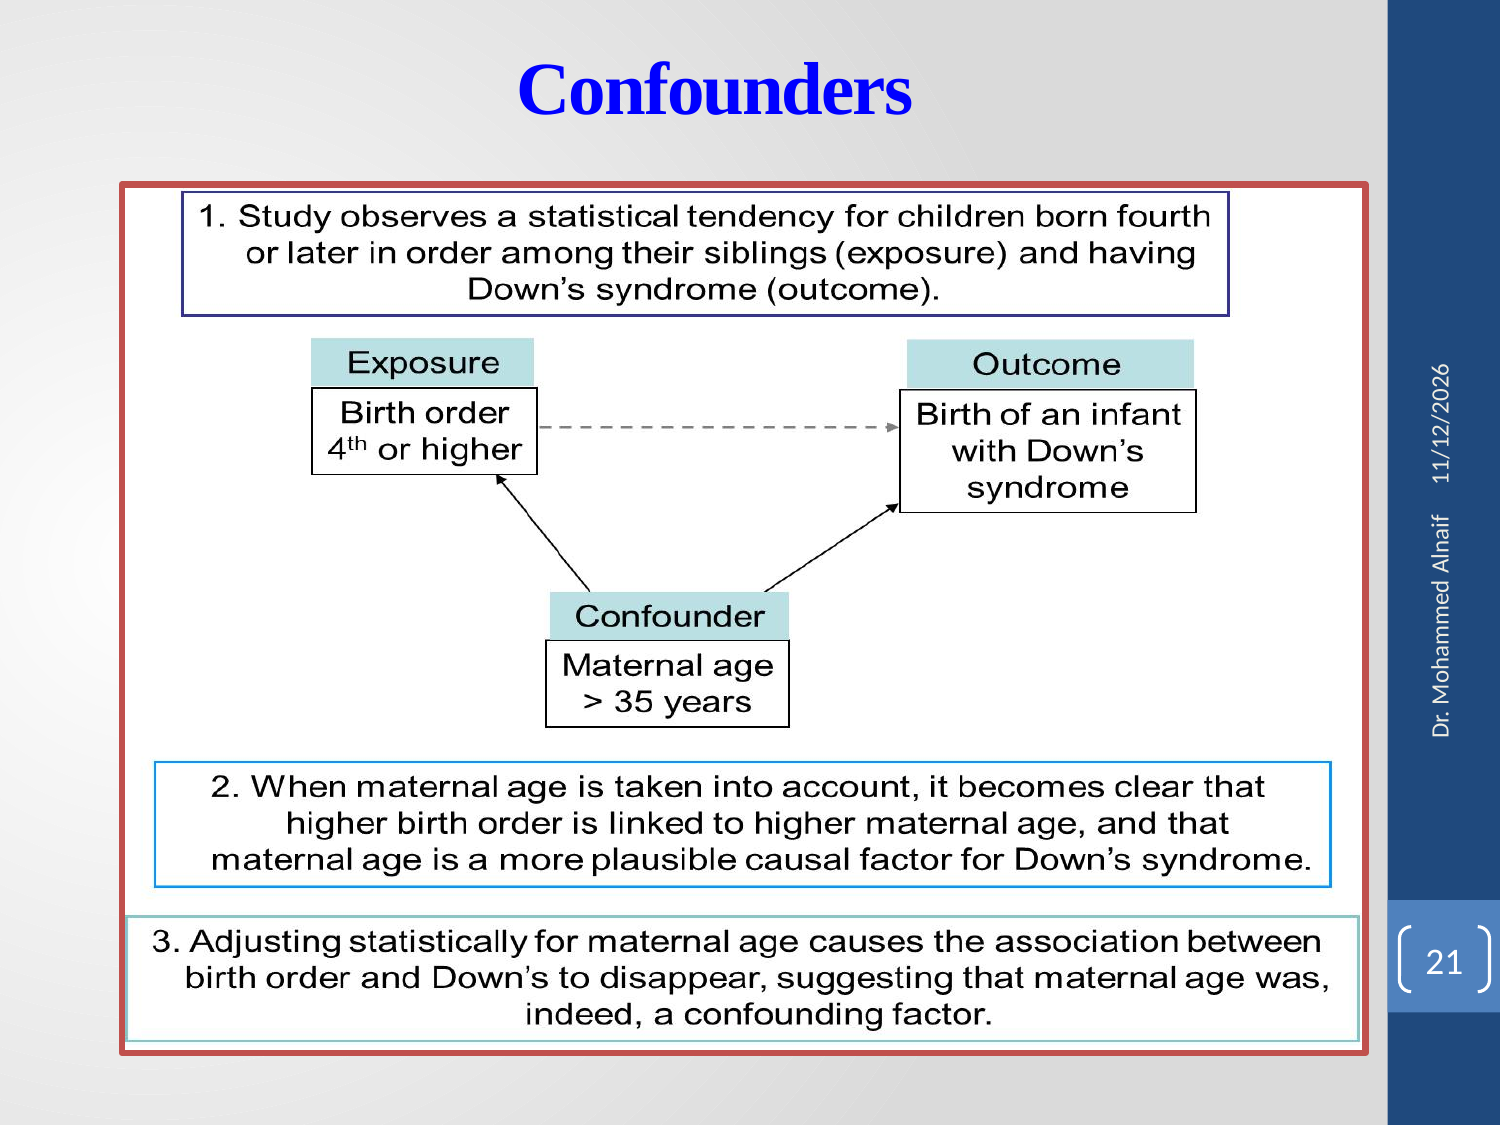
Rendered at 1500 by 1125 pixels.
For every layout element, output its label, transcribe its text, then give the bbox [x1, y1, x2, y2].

title Confounders [62, 37, 1338, 138]
picture [124, 186, 1363, 1051]
footer Dr. Mohammed Alnaif [1408, 500, 1469, 889]
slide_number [1408, 100, 1469, 500]
slide_number 21 [1397, 925, 1492, 994]
